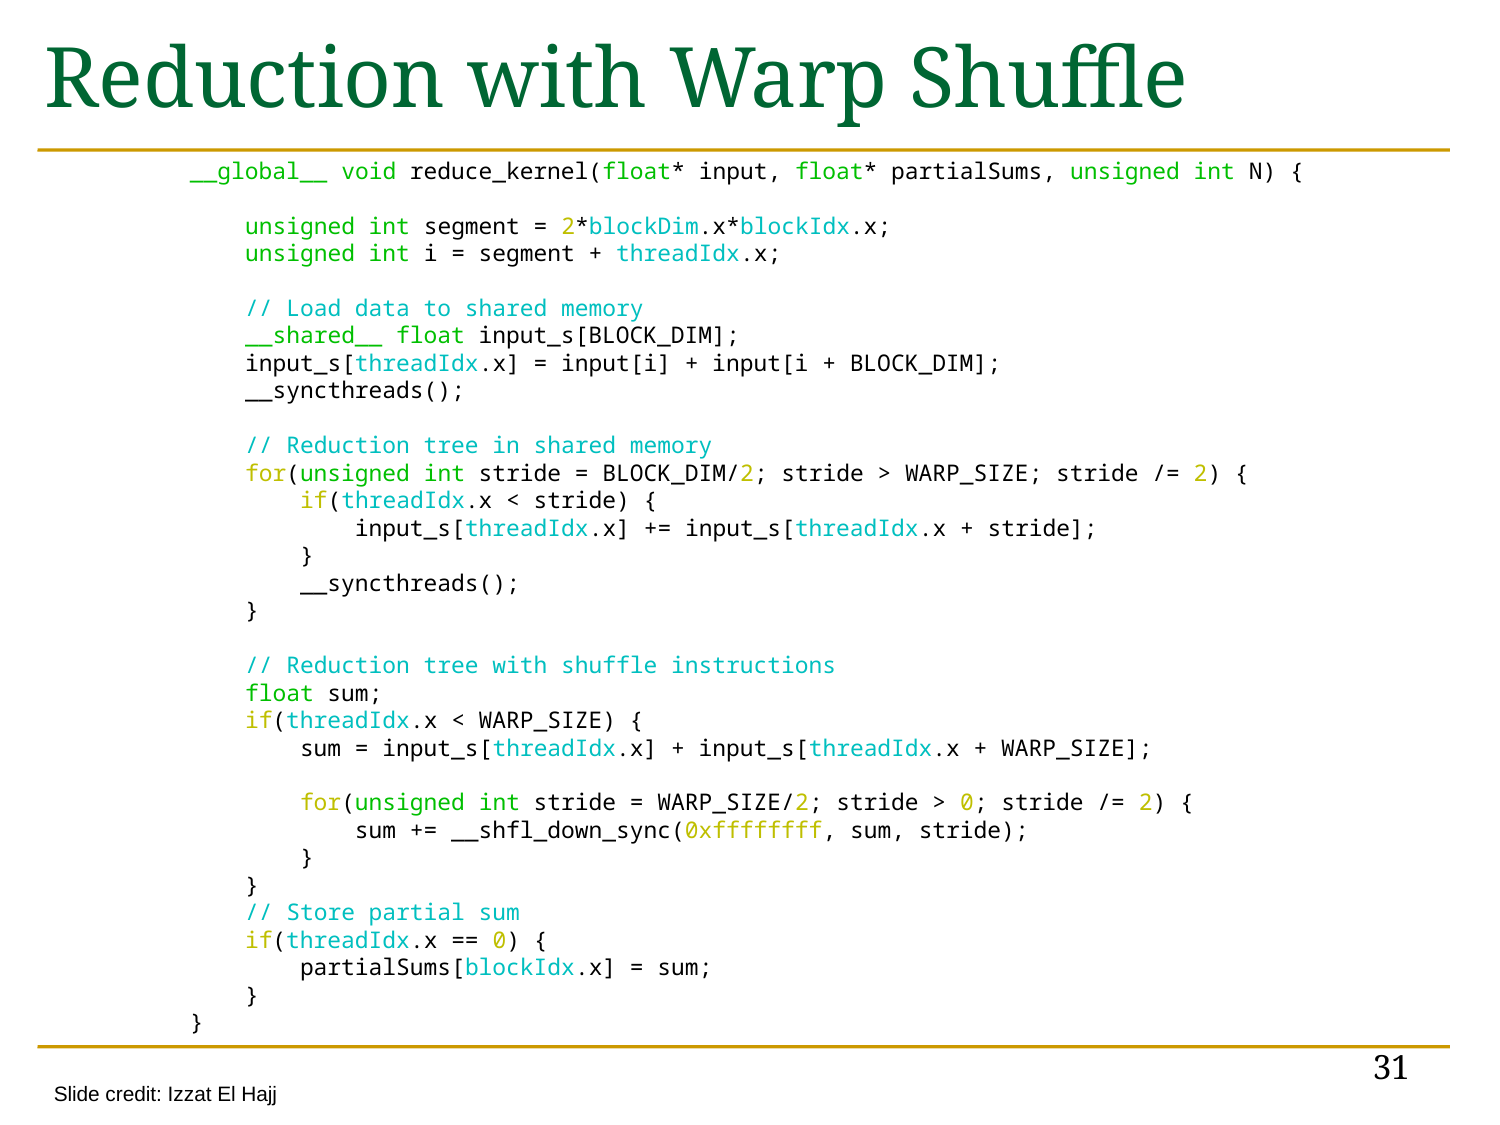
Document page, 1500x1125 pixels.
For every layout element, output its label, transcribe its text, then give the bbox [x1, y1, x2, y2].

slide_number 31 [1074, 1023, 1426, 1100]
text_box __global__ void reduce_kernel(float* input, float* partialSums, unsigned int N) { unsigned int segment = 2*blockDim.x*blockIdx.x; unsigned int i = segment + threadIdx.x; // Load data to shared memory __shared__ float input_s[BLOCK_DIM]; input_s[threadIdx.x] = input[i] + input[i + BLOCK_DIM]; __syncthreads(); // Reduction tree in shared memory for(unsigned int stride = BLOCK_DIM/2; stride > WARP_SIZE; stride /= 2) { if(threadIdx.x < stride) { input_s[threadIdx.x] += input_s[threadIdx.x + stride]; } __syncthreads(); } // Reduction tree with shuffle instructions float sum; if(threadIdx.x < WARP_SIZE) { sum = input_s[threadIdx.x] + input_s[threadIdx.x + WARP_SIZE]; for(unsigned int stride = WARP_SIZE/2; stride > 0; stride /= 2) { sum += __shfl_down_sync(0xffffffff, sum, stride); } } // Store partial sum if(threadIdx.x == 0) { partialSums[blockIdx.x] = sum; } } [175, 148, 1325, 1043]
title Reduction with Warp Shuffle [29, 0, 1349, 150]
text_box Slide credit: Izzat El Hajj [39, 1073, 292, 1113]
